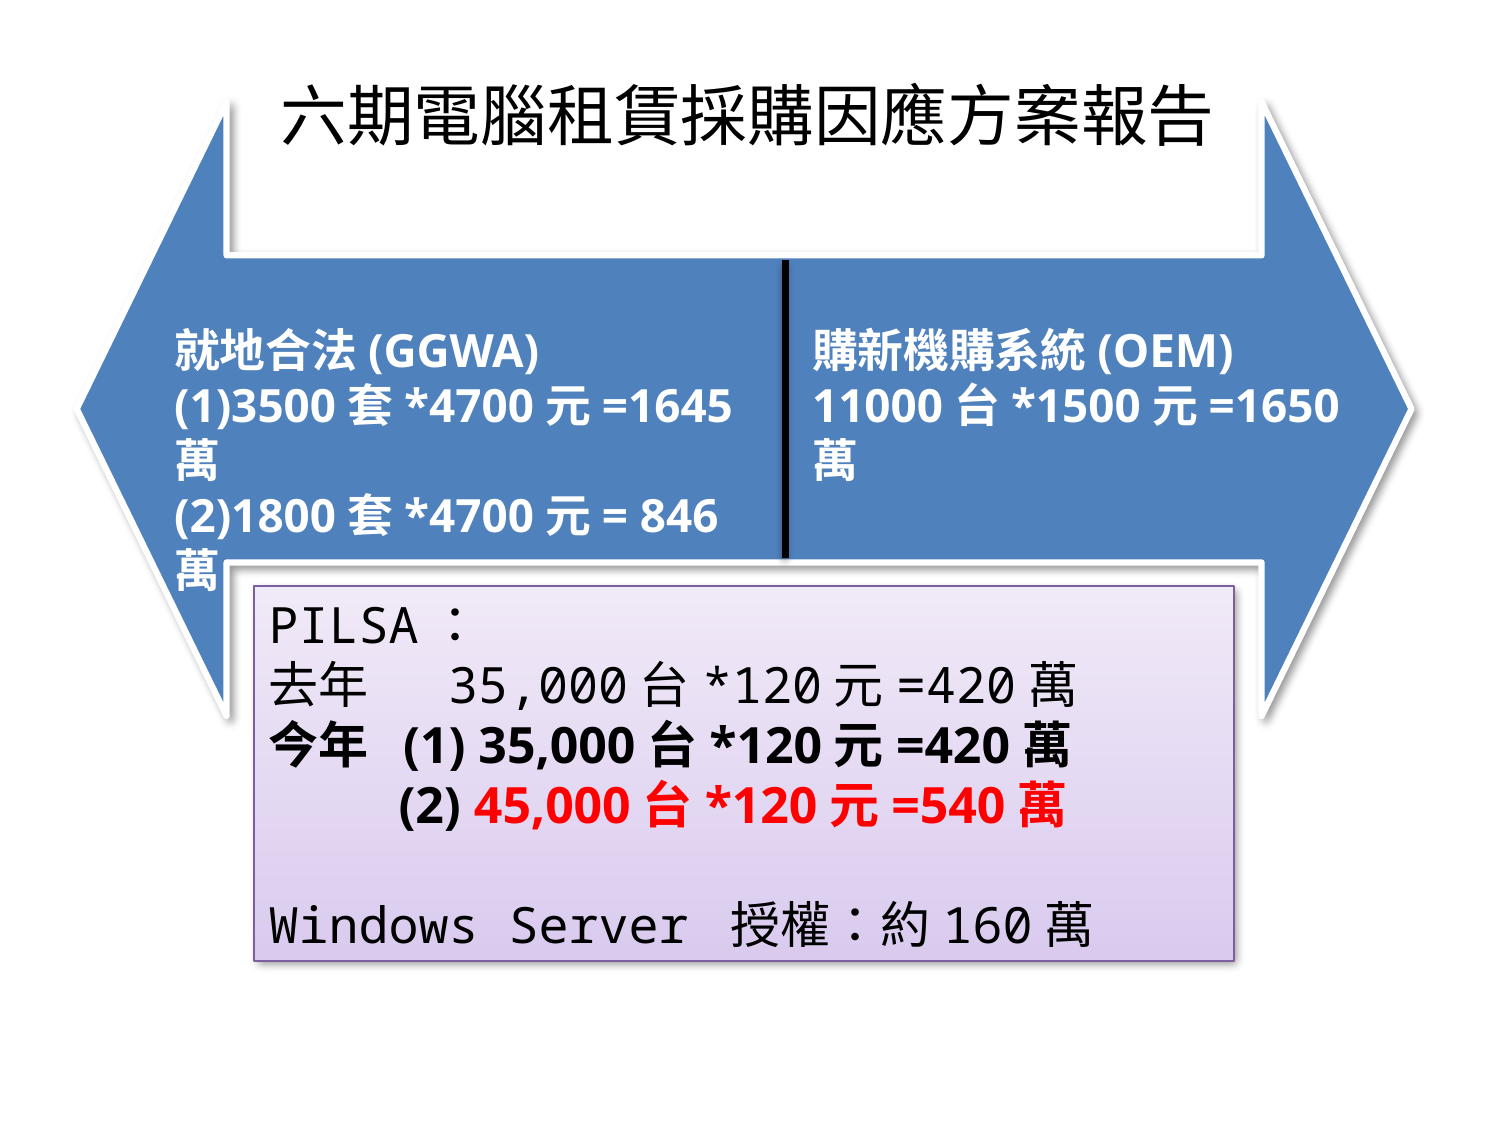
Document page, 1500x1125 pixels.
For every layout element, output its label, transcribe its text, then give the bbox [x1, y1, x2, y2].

text_box 六期電腦租賃採購因應方案報告 [265, 66, 1258, 161]
text_box [1388, 353, 1415, 465]
text_box 就地合法(GGWA) (1)3500套*4700元=1645萬 (2)1800套*4700元= 846萬 [159, 314, 786, 605]
text_box [73, 98, 1373, 720]
text_box PILSA： 去年 35,000台*120元=420萬 今年 (1) 35,000台*120元=420萬 (2) 45,000台*120元=540萬 Windows Server 授權：約160萬 [253, 585, 1235, 962]
text_box 購新機購系統(OEM) 11000台*1500元=1650萬 [797, 314, 1388, 495]
